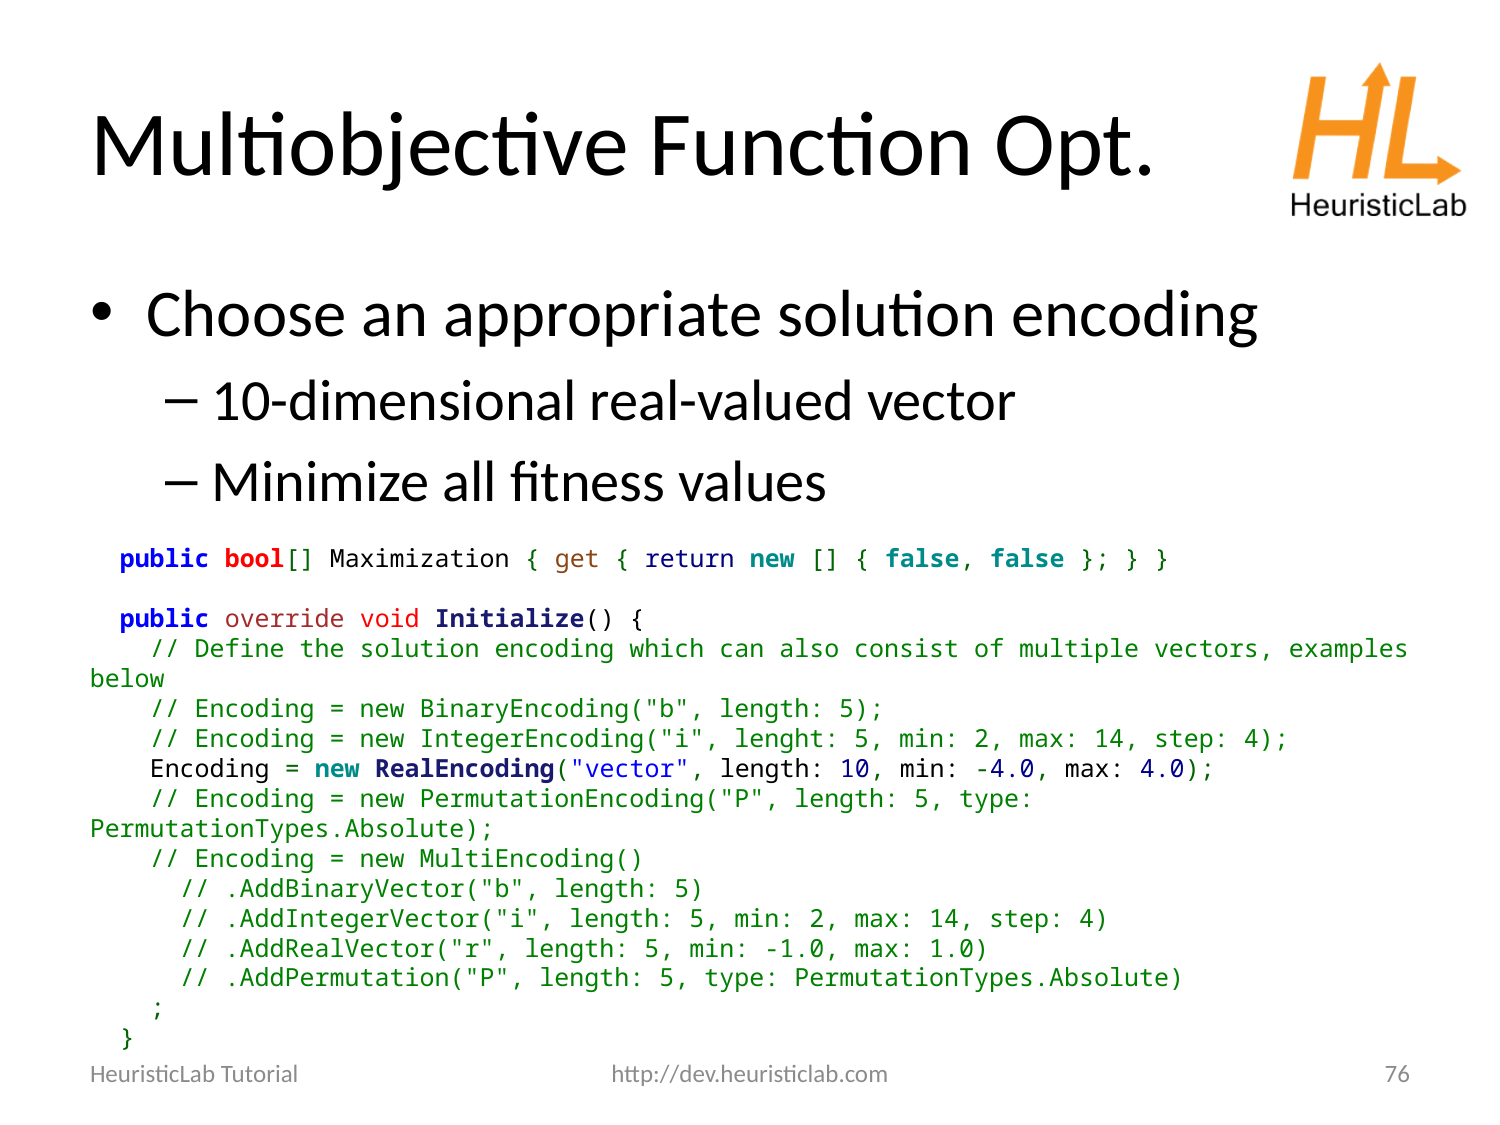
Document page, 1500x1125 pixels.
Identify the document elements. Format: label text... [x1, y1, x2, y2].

slide_number 76 [1074, 1060, 1425, 1103]
footer http://dev.heuristiclab.com [512, 1060, 988, 1103]
title Multiobjective Function Opt. [75, 45, 1282, 233]
slide_number HeuristicLab Tutorial [75, 1060, 425, 1103]
picture [1281, 27, 1474, 244]
text_box public bool[] Maximization { get { return new [] { false, false }; } } public override void Initialize() { // Define the solution encoding which can also consist of multiple vectors, examples below // Encoding = new BinaryEncoding("b", length: 5); // Encoding = new IntegerEncoding("i", lenght: 5, min: 2, max: 14, step: 4); Encoding = new RealEncoding("vector", length: 10, min: -4.0, max: 4.0); // Encoding = new PermutationEncoding("P", length: 5, type: PermutationTypes.Absolute); // Encoding = new MultiEncoding() // .AddBinaryVector("b", length: 5) // .AddIntegerVector("i", length: 5, min: 2, max: 14, step: 4) // .AddRealVector("r", length: 5, min: -1.0, max: 1.0) // .AddPermutation("P", length: 5, type: PermutationTypes.Absolute) ; } [74, 535, 1425, 1060]
list Choose an appropriate solution encoding 10-dimensional real-valued vector Minimize all fitness values [75, 262, 1425, 535]
